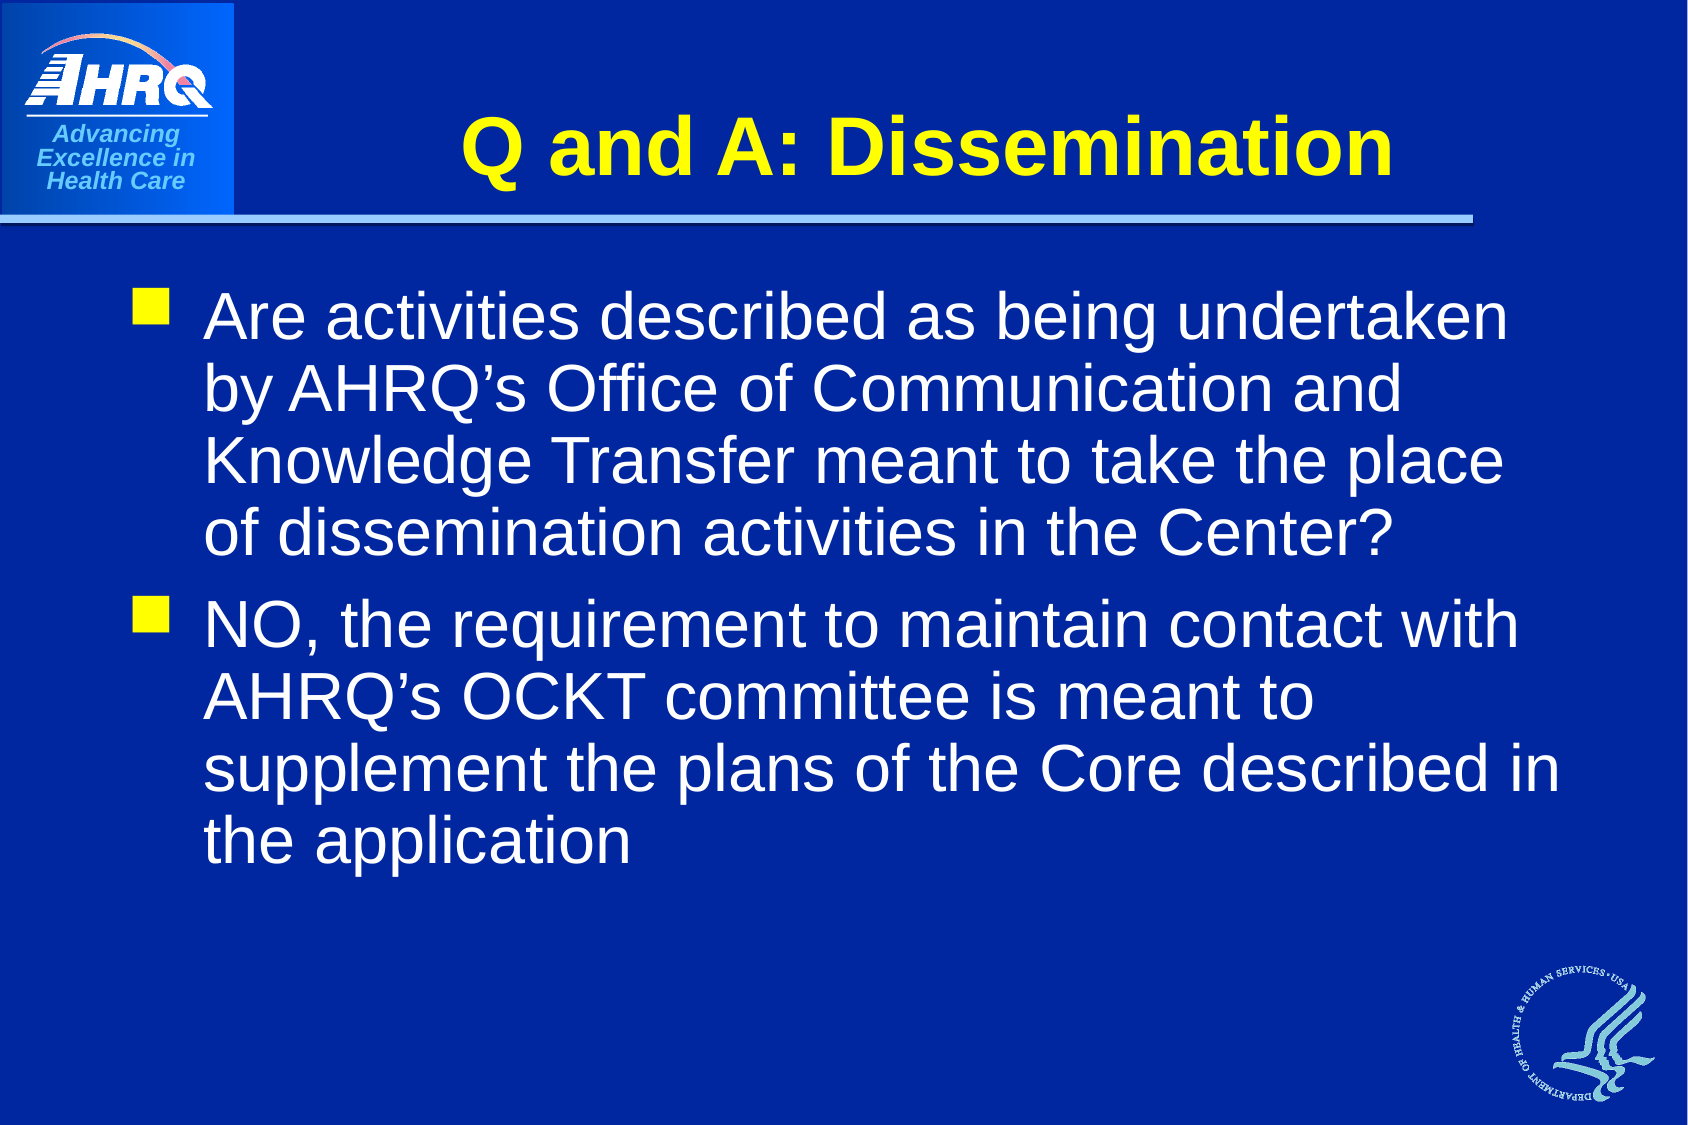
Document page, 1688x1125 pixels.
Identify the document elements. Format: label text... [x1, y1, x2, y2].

picture [1493, 950, 1670, 1123]
picture [9, 12, 229, 133]
title Q and A: Dissemination [268, 56, 1588, 202]
list Are activities described as being undertaken by AHRQ’s Office of Communication and Knowledge Transfer meant to take the place of dissemination activities in the Center? NO, the requirement to maintain contact with AHRQ’s OCKT committee is meant to supplement the plans of the Core described in the application [111, 274, 1588, 751]
